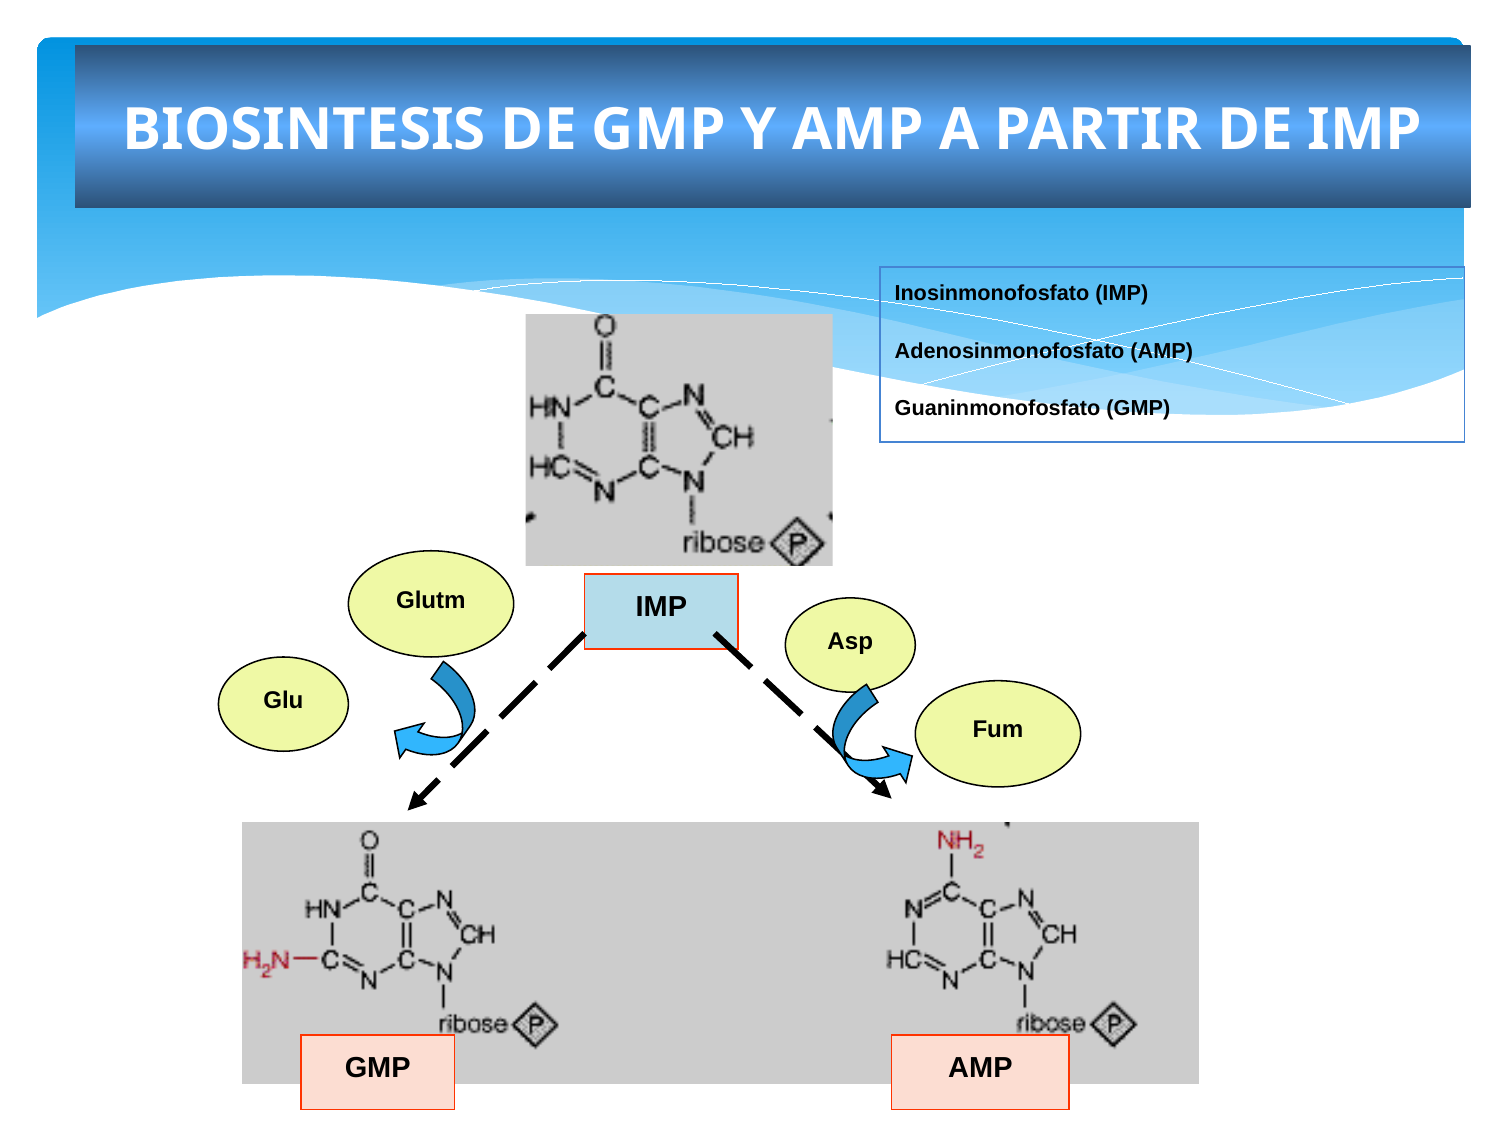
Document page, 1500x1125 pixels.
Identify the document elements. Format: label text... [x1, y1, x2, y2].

text_box GMP [301, 1099, 455, 1110]
text_box [878, 785, 892, 799]
text_box [832, 684, 913, 783]
text_box Glutm [348, 550, 514, 657]
picture [229, 822, 1200, 1090]
text_box Fum [915, 680, 1081, 787]
text_box Asp [785, 597, 916, 693]
text_box Glu [218, 656, 349, 752]
text_box IMP [584, 576, 739, 649]
title BIOSINTESIS DE GMP Y AMP A PARTIR DE IMP [75, 45, 1471, 208]
text_box [407, 794, 424, 811]
picture [525, 314, 834, 567]
text_box [394, 661, 475, 758]
text_box AMP [891, 1099, 1069, 1110]
text_box Inosinmonofosfato (IMP) Adenosinmonofosfato (AMP) Guaninmonofosfato (GMP) [879, 267, 1465, 442]
